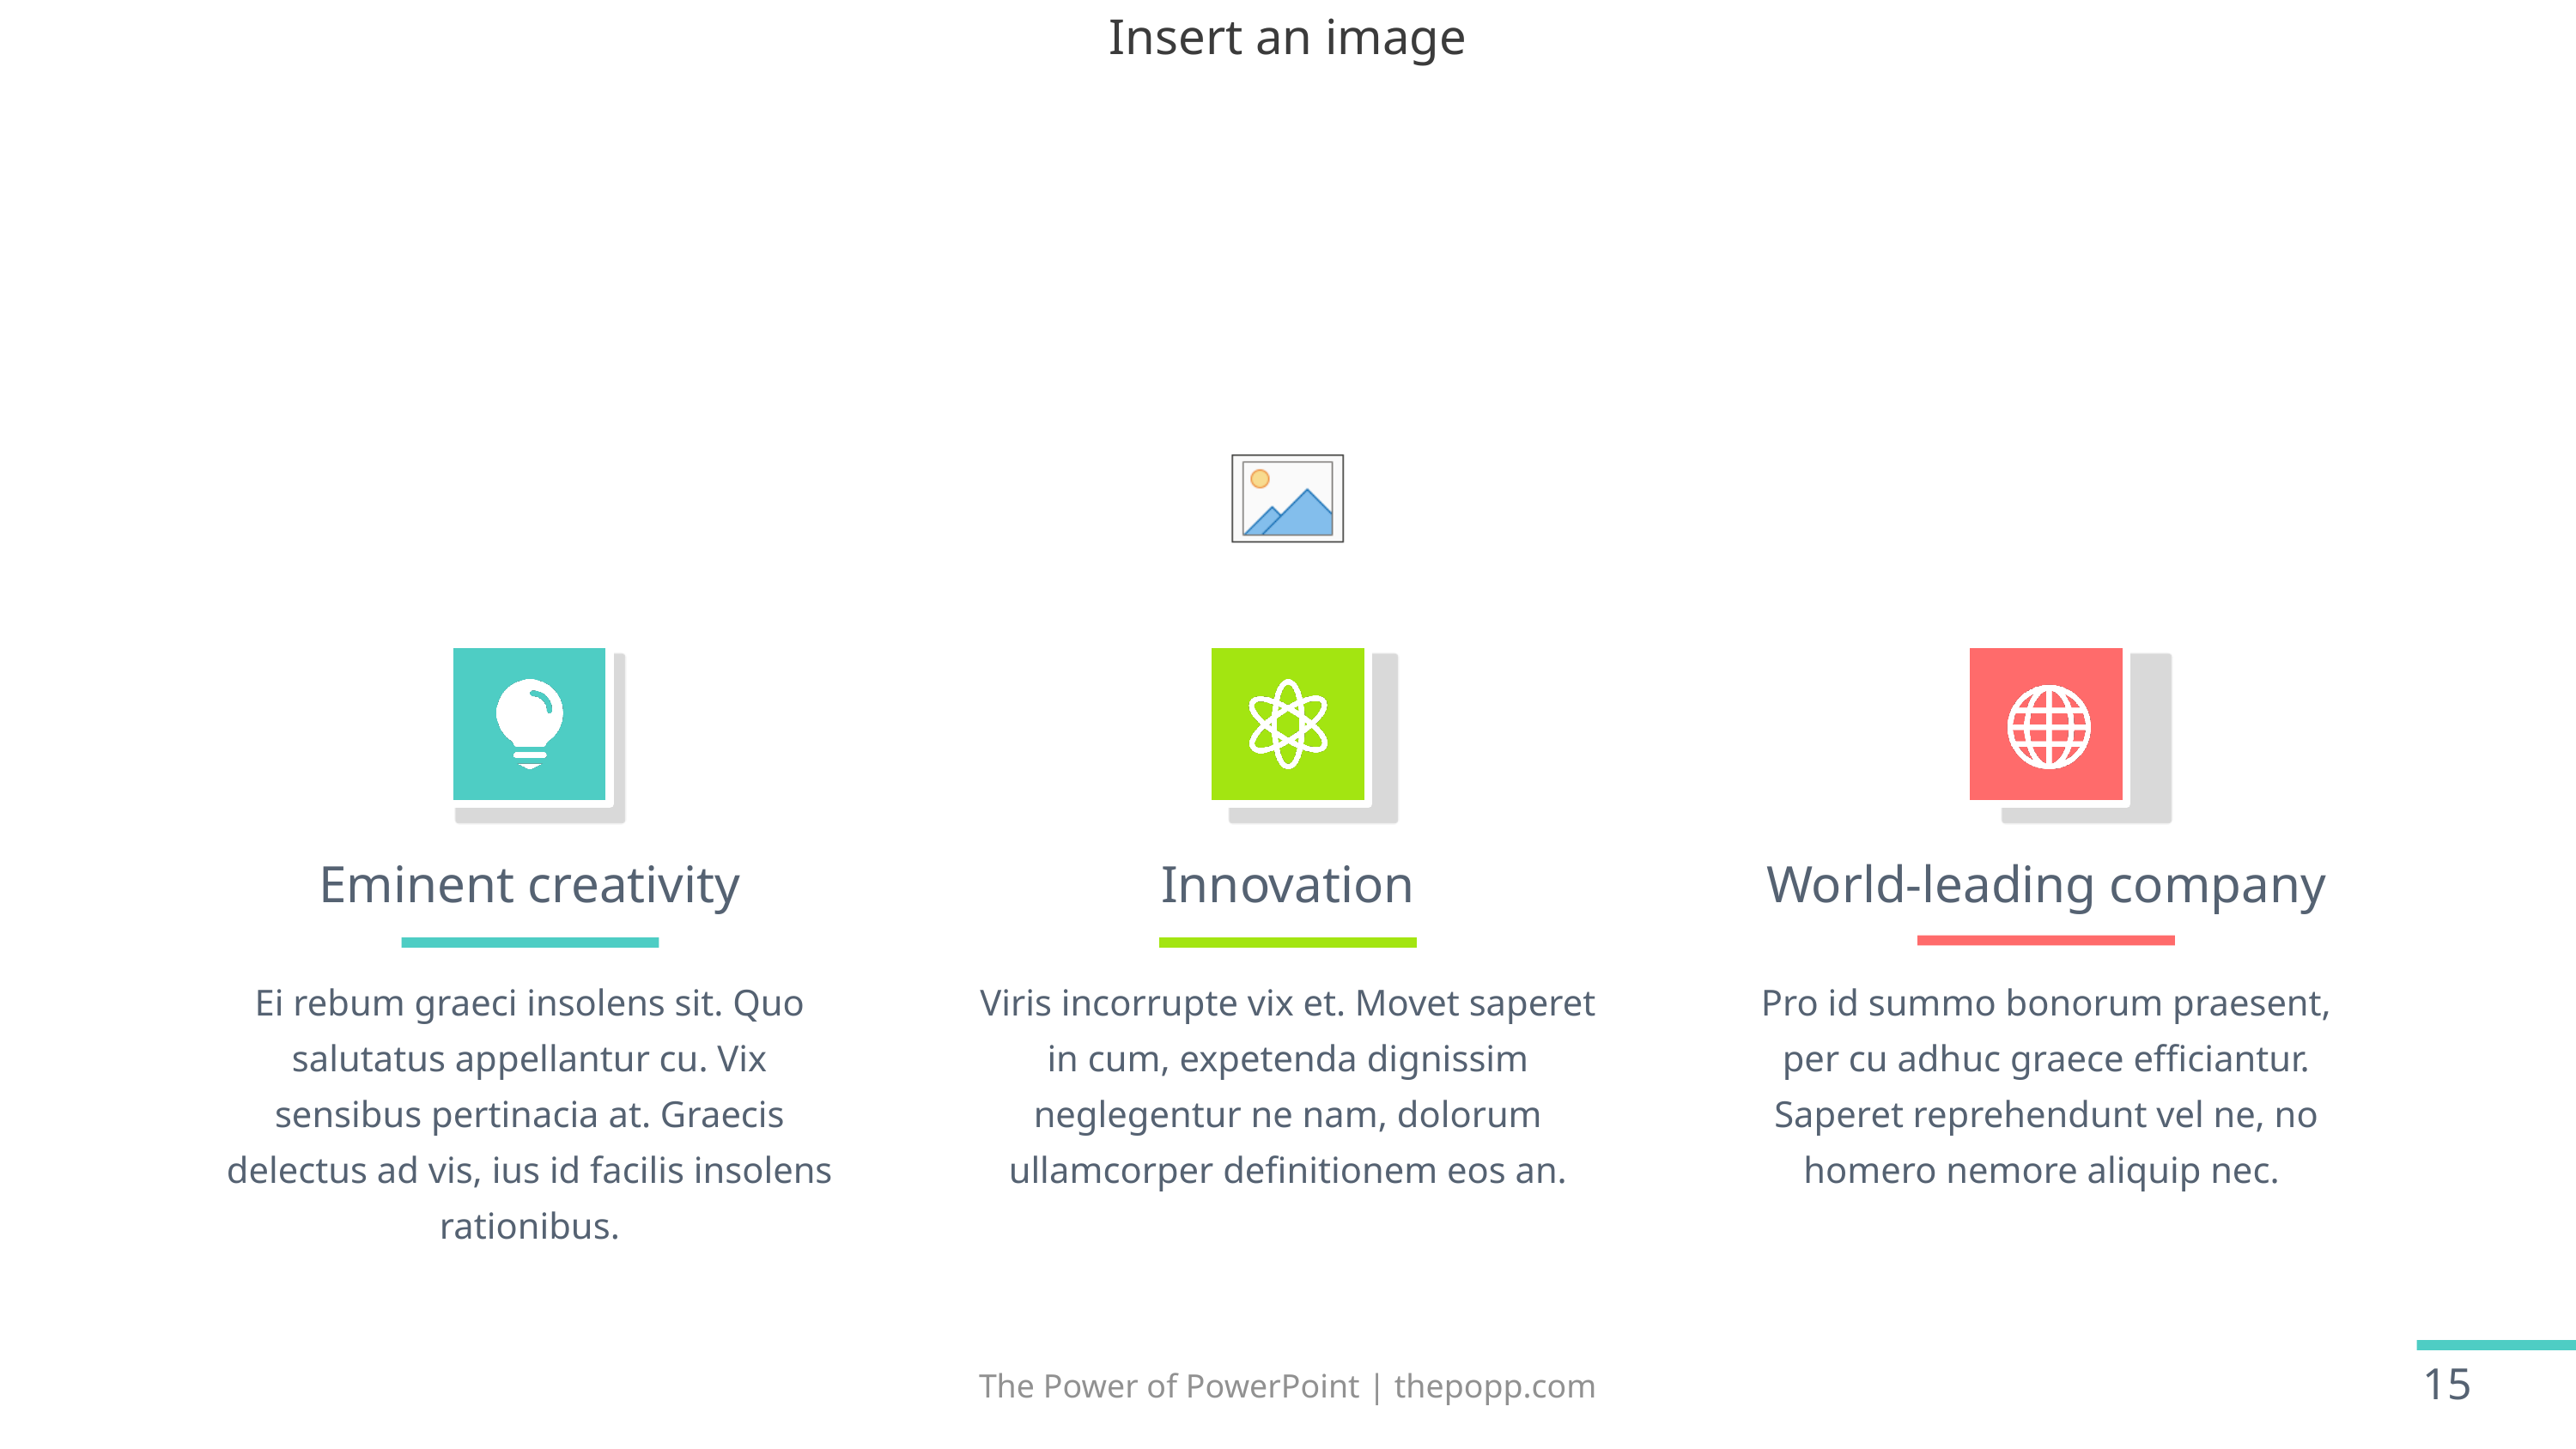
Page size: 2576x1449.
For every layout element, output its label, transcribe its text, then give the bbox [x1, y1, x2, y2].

list Ei rebum graeci insolens sit. Quo salutatus appellantur cu. Vix sensibus pertinacia at. Graecis delectus ad vis, ius id facilis insolens rationibus. [206, 998, 854, 1258]
list Pro id summo bonorum praesent, per cu adhuc graece efficiantur. Saperet reprehendunt vel ne, no homero nemore aliquip nec. [1722, 998, 2370, 1258]
picture [0, 0, 2576, 998]
slide_number 15 [2409, 1351, 2576, 1421]
footer The Power of PowerPoint | thepopp.com [853, 1349, 1723, 1427]
list Viris incorrupte vix et. Movet saperet in cum, expetenda dignissim neglegentur ne nam, dolorum ullamcorper definitionem eos an. [964, 998, 1612, 1258]
